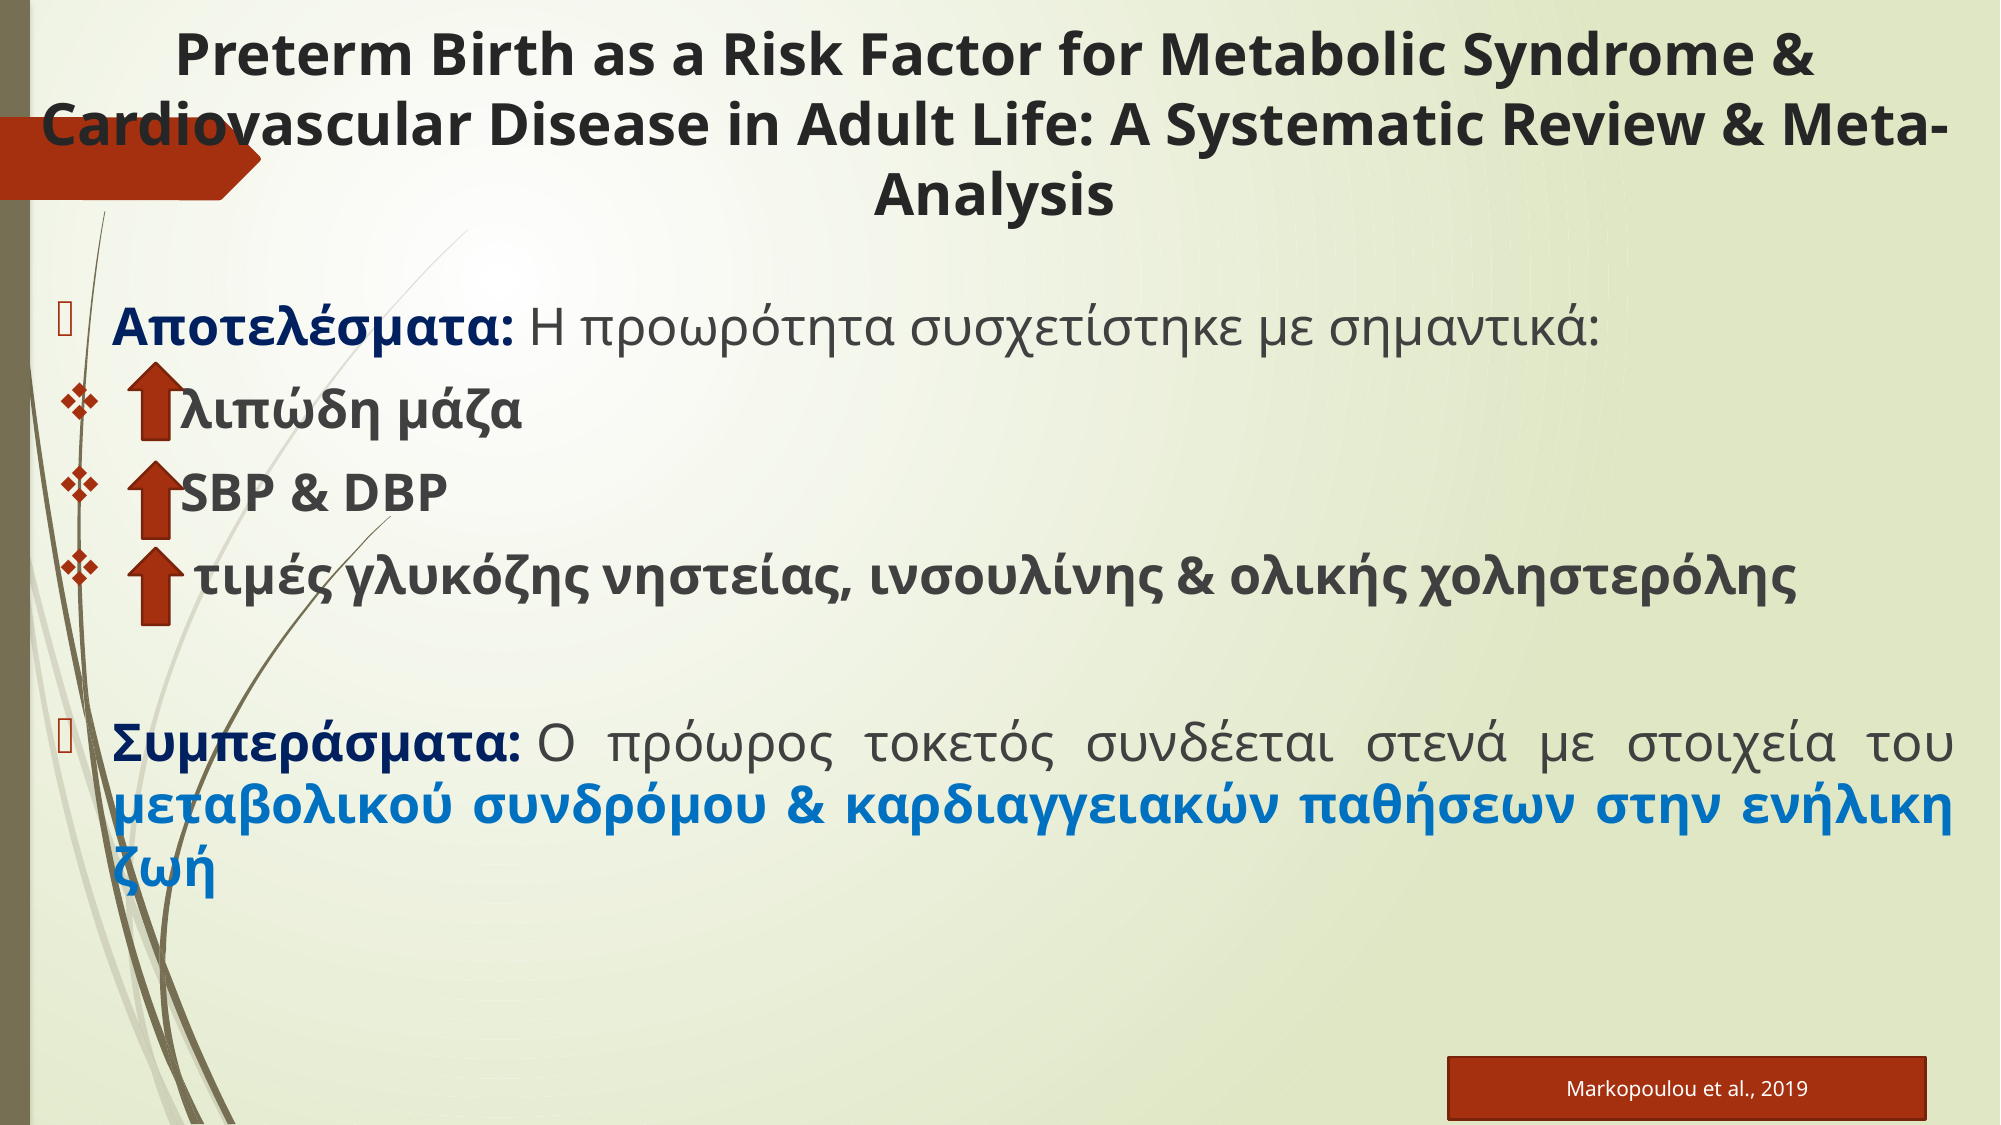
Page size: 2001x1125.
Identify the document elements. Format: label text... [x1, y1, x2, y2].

text_box [127, 361, 185, 442]
text_box Markopoulou et al., 2019 [1447, 1056, 1927, 1121]
title Preterm Birth as a Risk Factor for Metabolic Syndrome & Cardiovascular Disease in Adult Life: A Systematic Review & Meta-Analysis [18, 9, 1972, 210]
list Αποτελέσματα: Η προωρότητα συσχετίστηκε με σημαντικά: λιπώδη μάζα SBP & DBP τιμές γλυκόζης νηστείας, ινσουλίνης & ολικής χοληστερόλης Συμπεράσματα: Ο πρόωρος τοκετός συνδέεται στενά με στοιχεία του μεταβολικού συνδρόμου & καρδιαγγειακών παθήσεων στην ενήλικη ζωή [41, 285, 1972, 1098]
text_box [127, 546, 185, 627]
text_box [127, 460, 185, 540]
